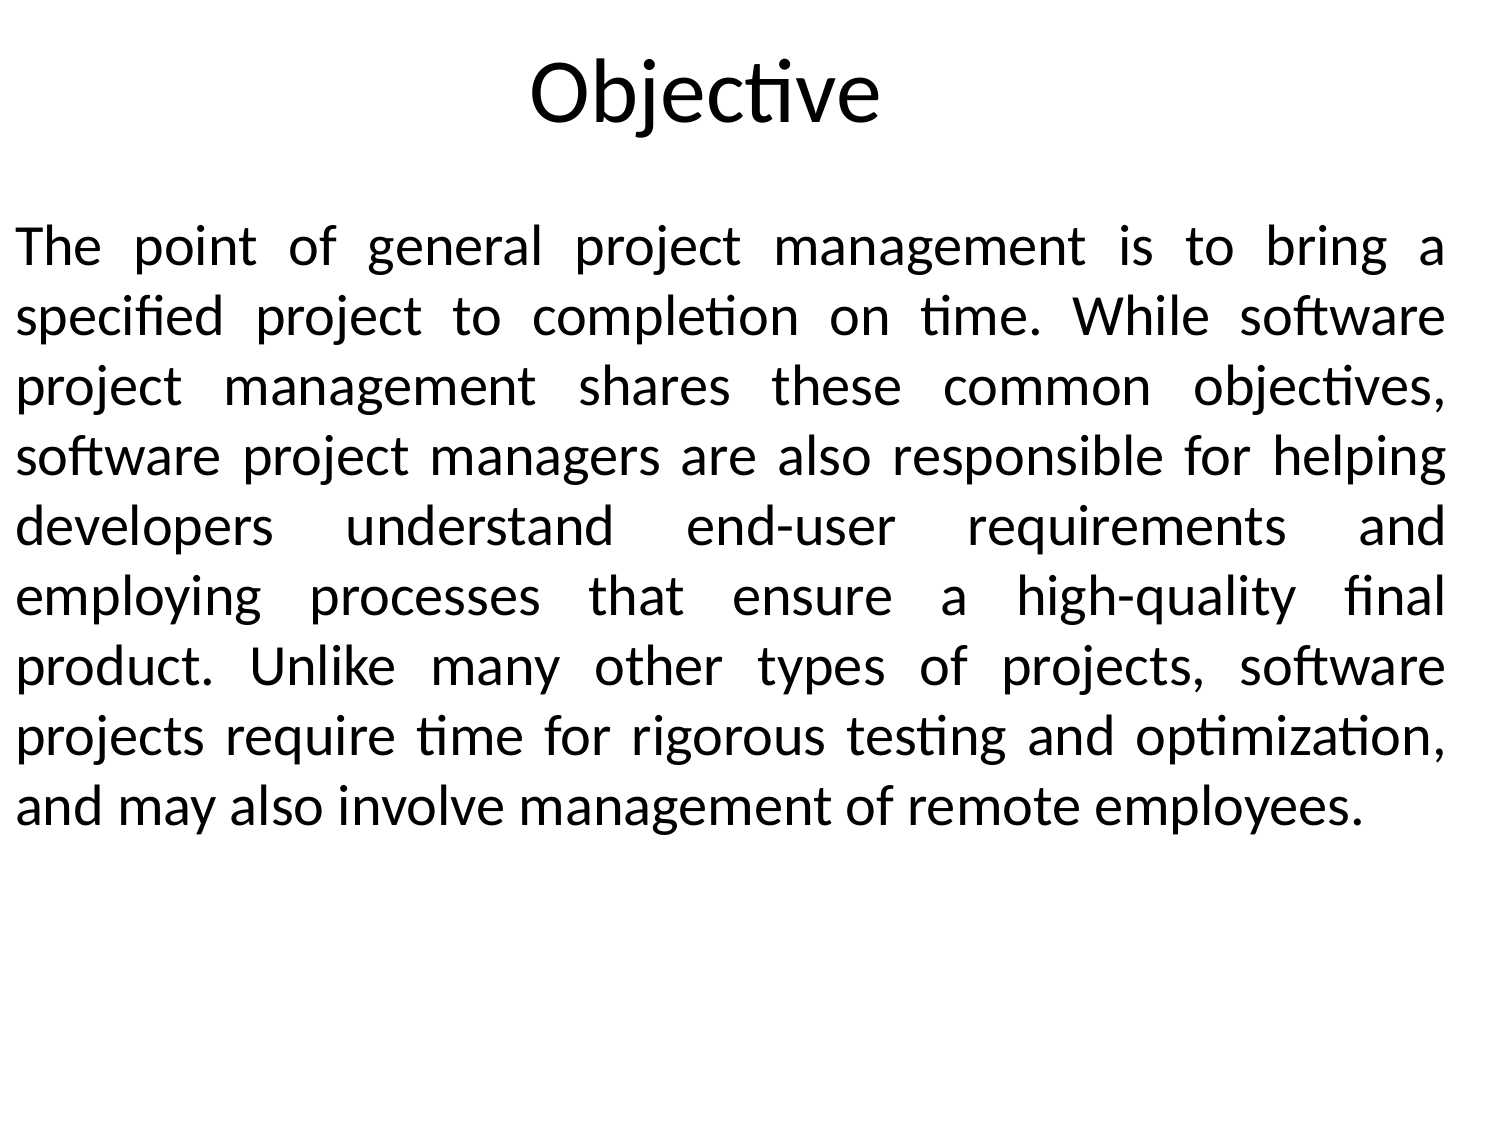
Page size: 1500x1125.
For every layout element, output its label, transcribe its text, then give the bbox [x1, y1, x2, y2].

subtitle The point of general project management is to bring a specified project to completion on time. While software project management shares these common objectives, software project managers are also responsible for helping developers understand end-user requirements and employing processes that ensure a high-quality final product. Unlike many other types of projects, software projects require time for rigorous testing and optimization, and may also involve management of remote employees. [0, 200, 1463, 1125]
title Objective [0, 0, 1413, 173]
